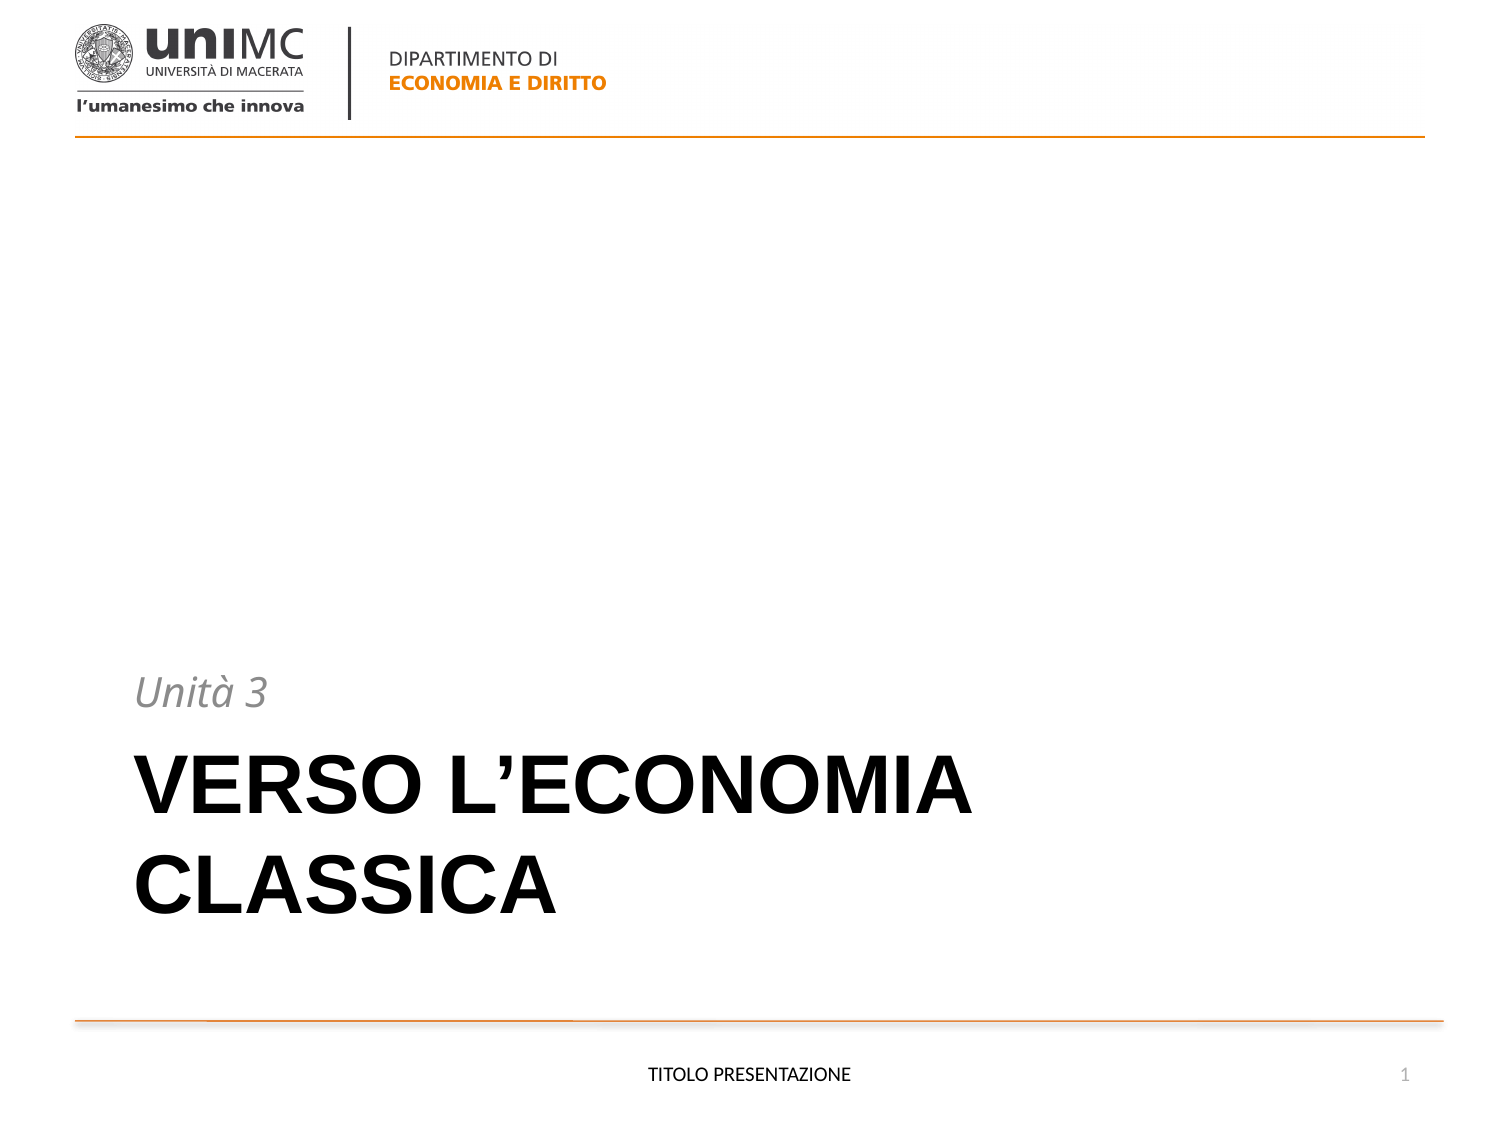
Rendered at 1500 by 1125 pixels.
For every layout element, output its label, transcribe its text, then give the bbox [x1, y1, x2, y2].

slide_number 1 [1074, 1042, 1425, 1103]
list Unità 3 [118, 476, 1394, 723]
title Verso l’economia classica [118, 723, 1394, 947]
footer TITOLO PRESENTAZIONE [512, 1042, 988, 1103]
picture [75, 24, 1425, 138]
